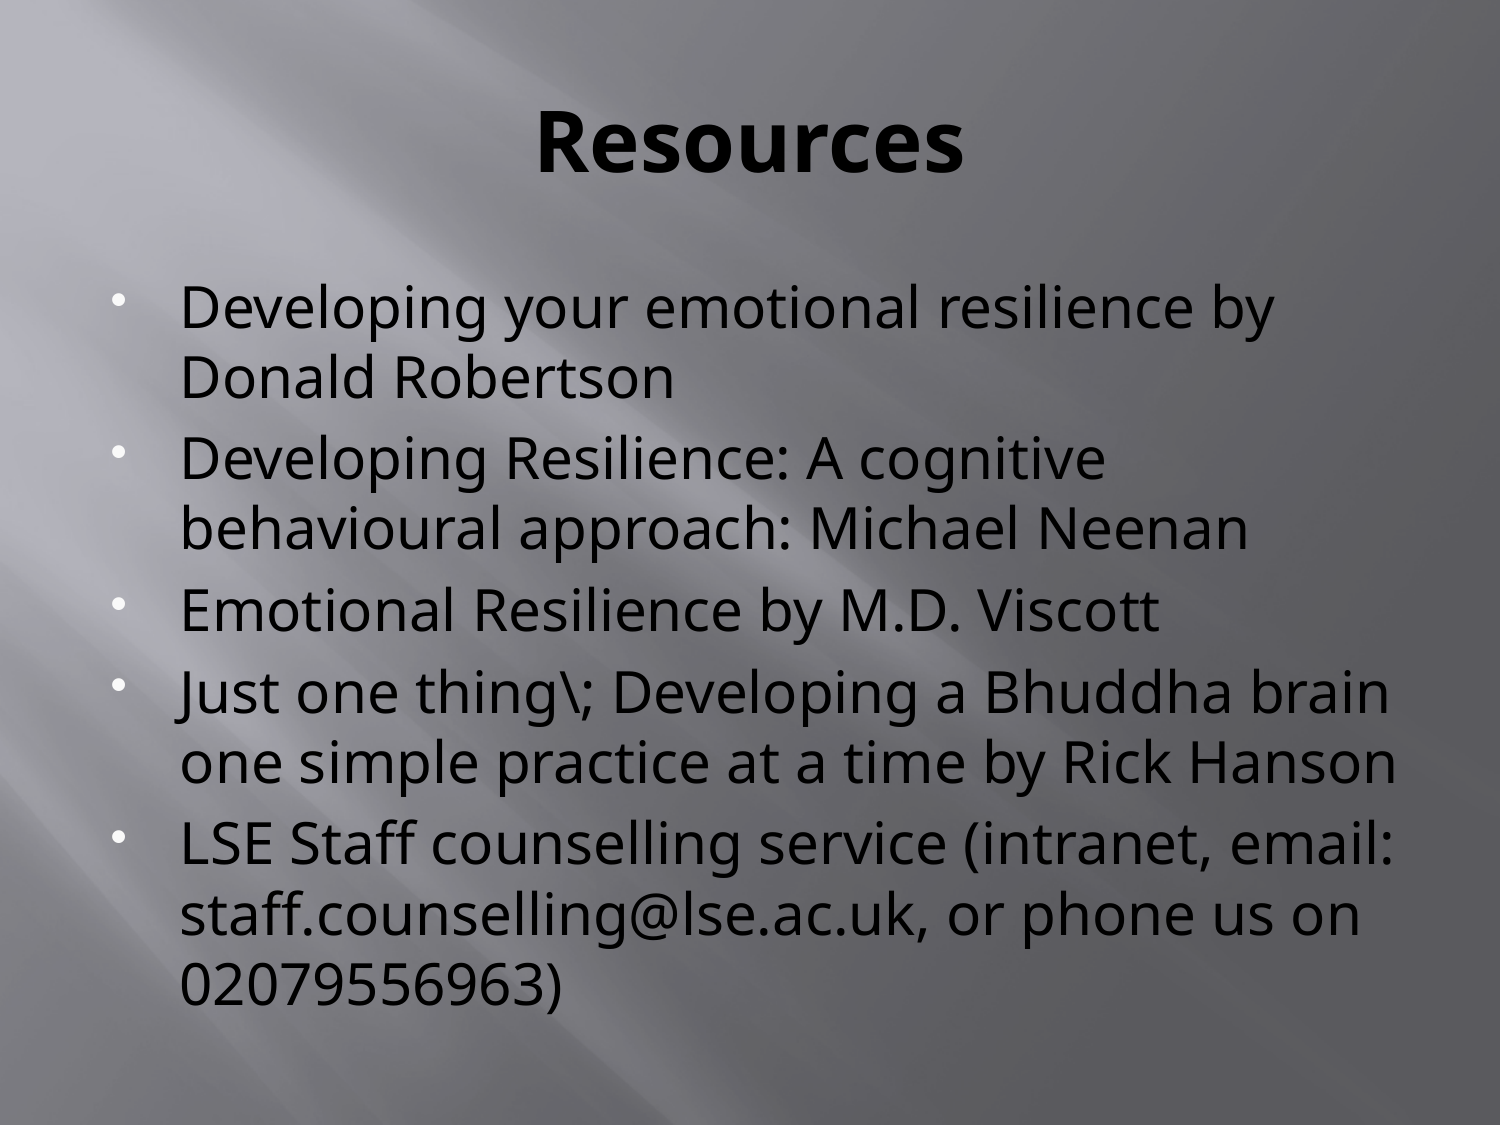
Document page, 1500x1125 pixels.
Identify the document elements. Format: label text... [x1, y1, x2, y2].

title Resources [75, 45, 1425, 233]
list Developing your emotional resilience by Donald Robertson Developing Resilience: A cognitive behavioural approach: Michael Neenan Emotional Resilience by M.D. Viscott Just one thing\; Developing a Bhuddha brain one simple practice at a time by Rick Hanson LSE Staff counselling service (intranet, email: staff.counselling@lse.ac.uk, or phone us on 02079556963) [74, 262, 1426, 1036]
